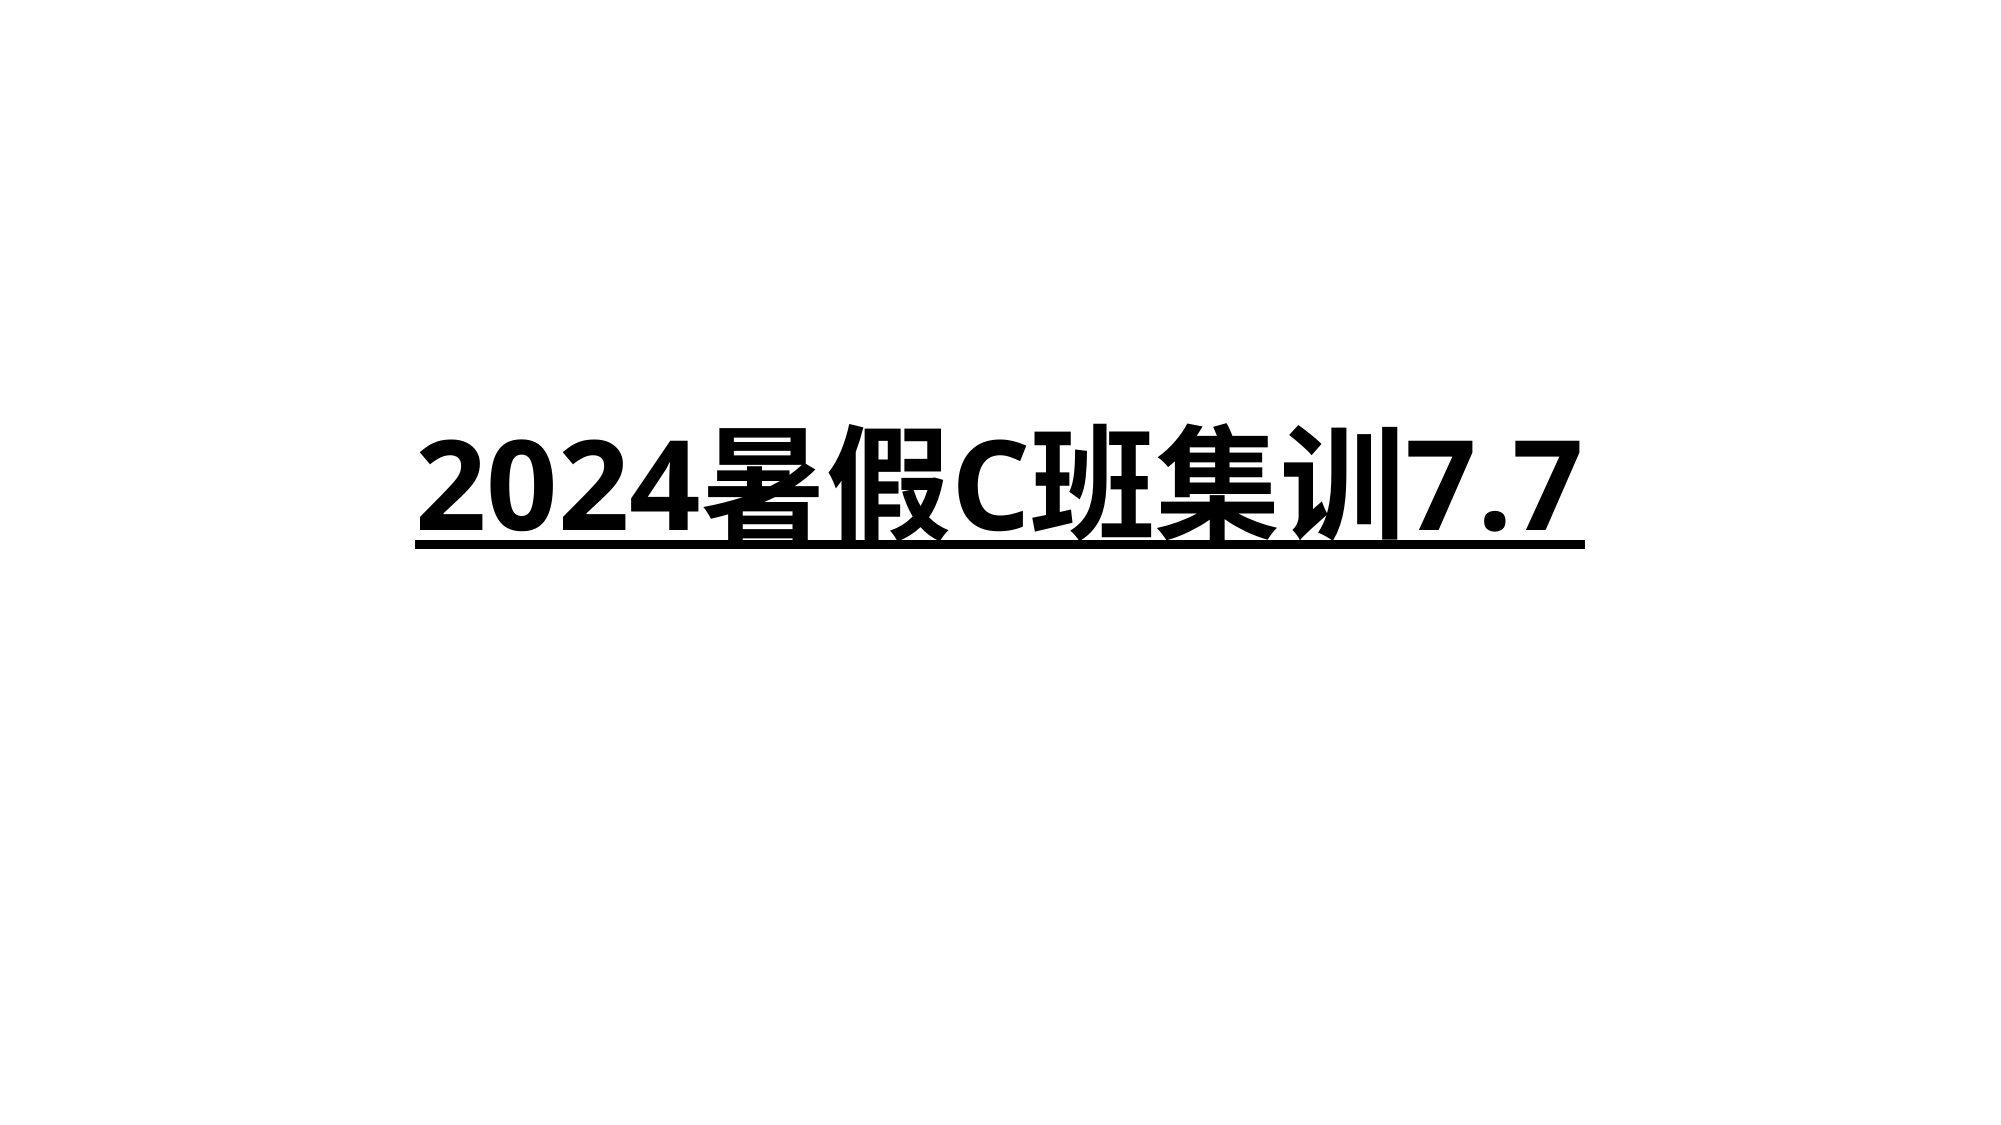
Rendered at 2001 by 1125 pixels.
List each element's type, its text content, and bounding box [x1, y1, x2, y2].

title 2024暑假C班集训7.7 [249, 184, 1750, 576]
